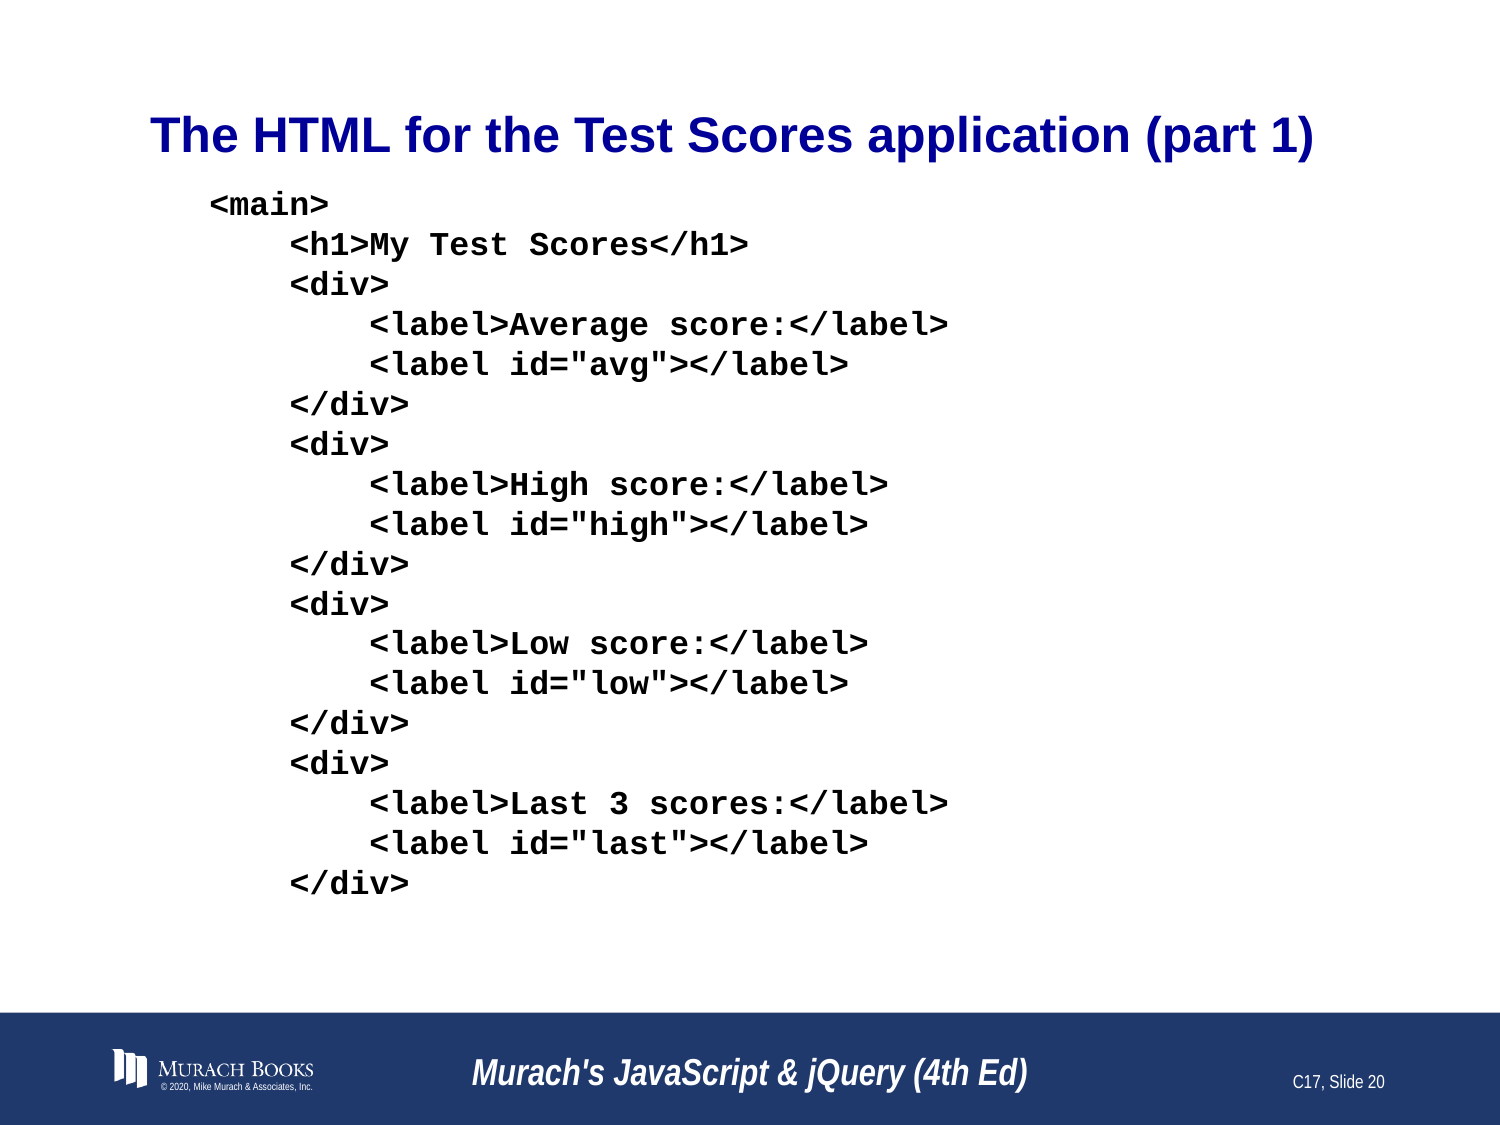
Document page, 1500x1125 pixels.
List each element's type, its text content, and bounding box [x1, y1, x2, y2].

slide_number Murach's JavaScript & jQuery (4th Ed) [463, 1025, 1050, 1100]
slide_number C17, Slide 20 [1087, 1025, 1400, 1100]
footer © 2020, Mike Murach & Associates, Inc. [12, 1025, 463, 1100]
title The HTML for the Test Scores application (part 1) [150, 102, 1350, 164]
list <main> <h1>My Test Scores</h1> <div> <label>Average score:</label> <label id="avg"></label> </div> <div> <label>High score:</label> <label id="high"></label> </div> <div> <label>Low score:</label> <label id="low"></label> </div> <div> <label>Last 3 scores:</label> <label id="last"></label> </div> [137, 174, 1350, 975]
